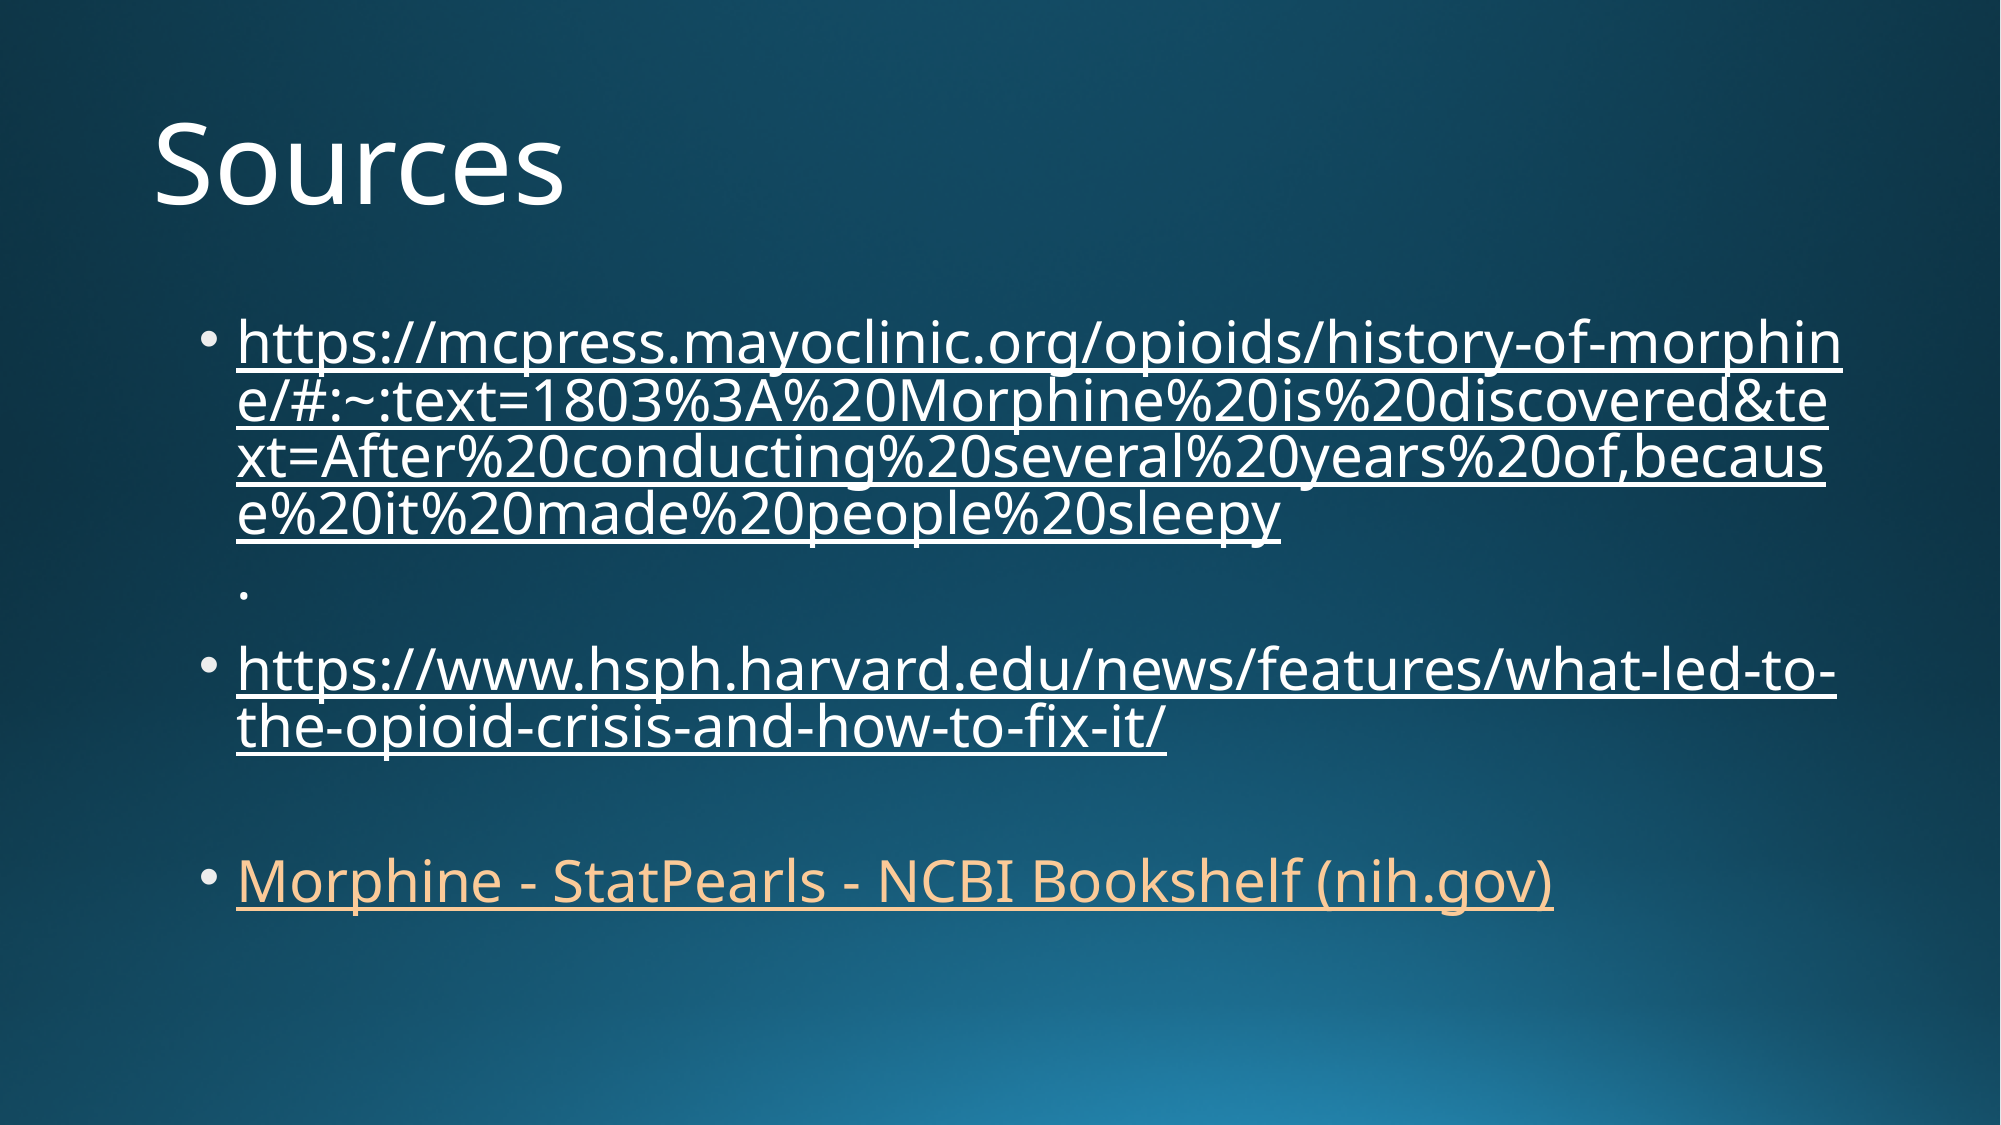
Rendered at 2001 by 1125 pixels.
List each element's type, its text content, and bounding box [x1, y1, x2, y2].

picture [0, 0, 2001, 1125]
title Sources [137, 59, 1863, 278]
list https://mcpress.mayoclinic.org/opioids/history-of-morphine/#:~:text=1803%3A%20Morphine%20is%20discovered&text=After%20conducting%20several%20years%20of,because%20it%20made%20people%20sleepy. https://www.hsph.harvard.edu/news/features/what-led-to-the-opioid-crisis-and-how-to-fix-it/ Morphine - StatPearls - NCBI Bookshelf (nih.gov) [183, 299, 1863, 1014]
